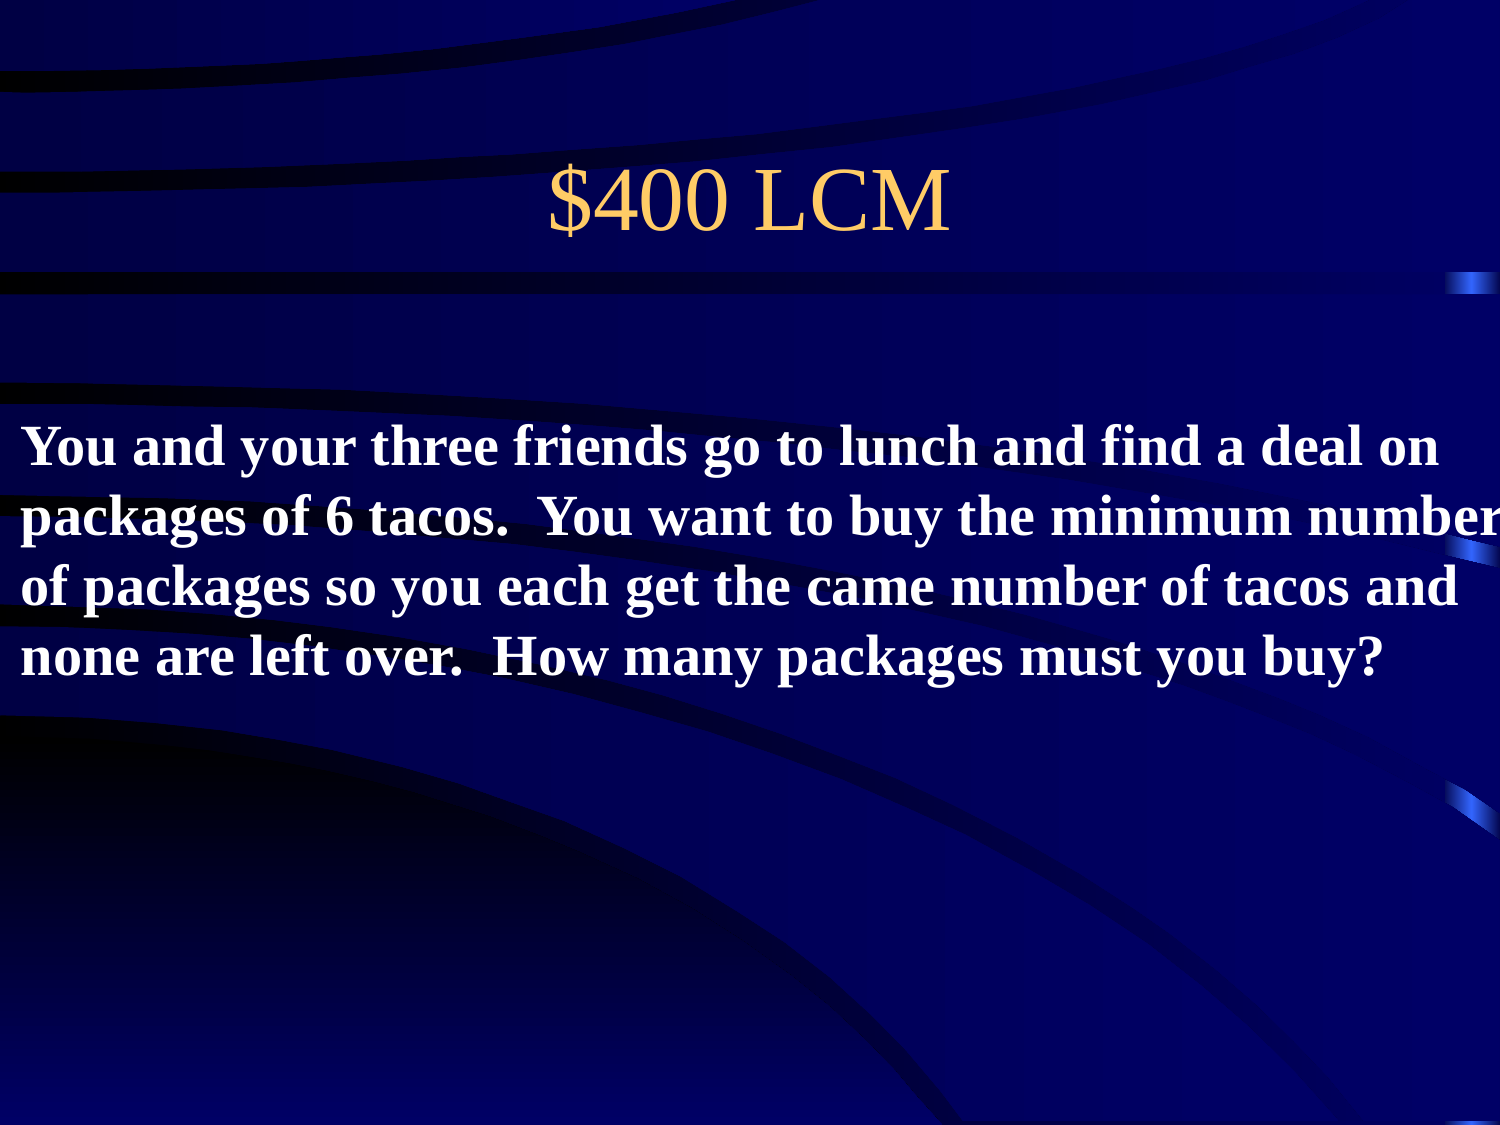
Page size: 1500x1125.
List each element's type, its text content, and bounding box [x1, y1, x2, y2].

title $400 LCM [112, 99, 1388, 288]
text_box You and your three friends go to lunch and find a deal on packages of 6 tacos. You want to buy the minimum number of packages so you each get the came number of tacos and none are left over. How many packages must you buy? [5, 399, 1500, 695]
